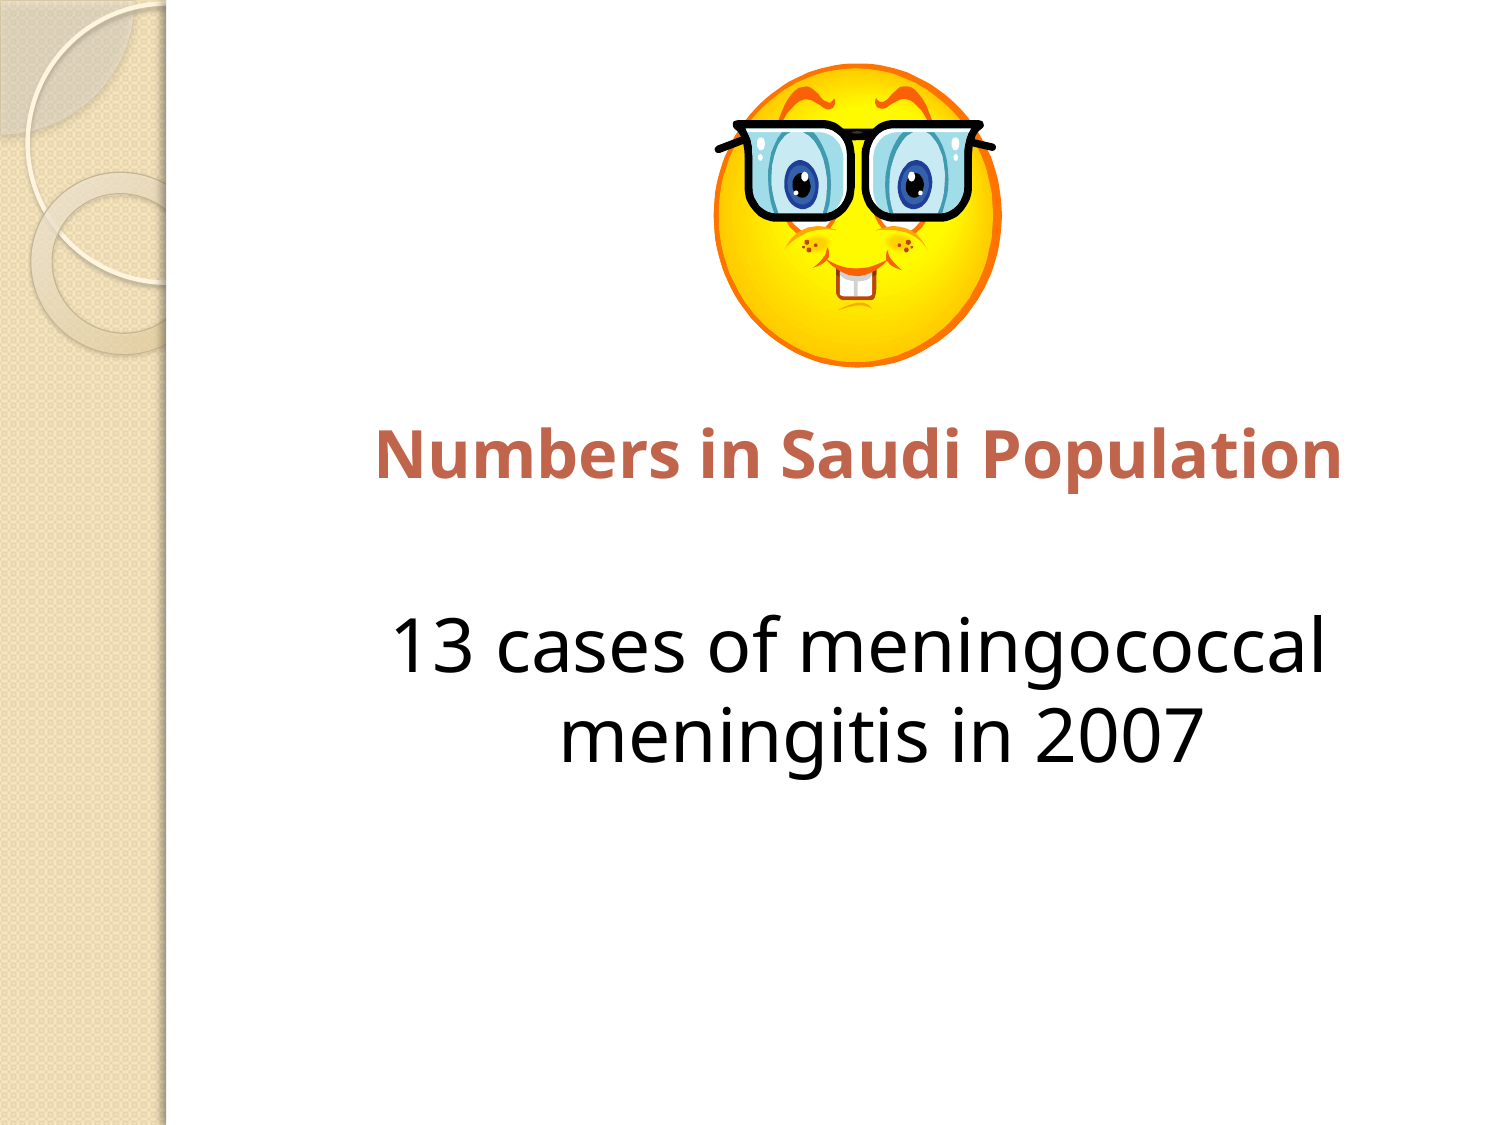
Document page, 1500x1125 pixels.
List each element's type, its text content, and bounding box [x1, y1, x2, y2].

picture [712, 62, 1004, 369]
list Numbers in Saudi Population 13 cases of meningococcal meningitis in 2007 [237, 312, 1468, 1100]
